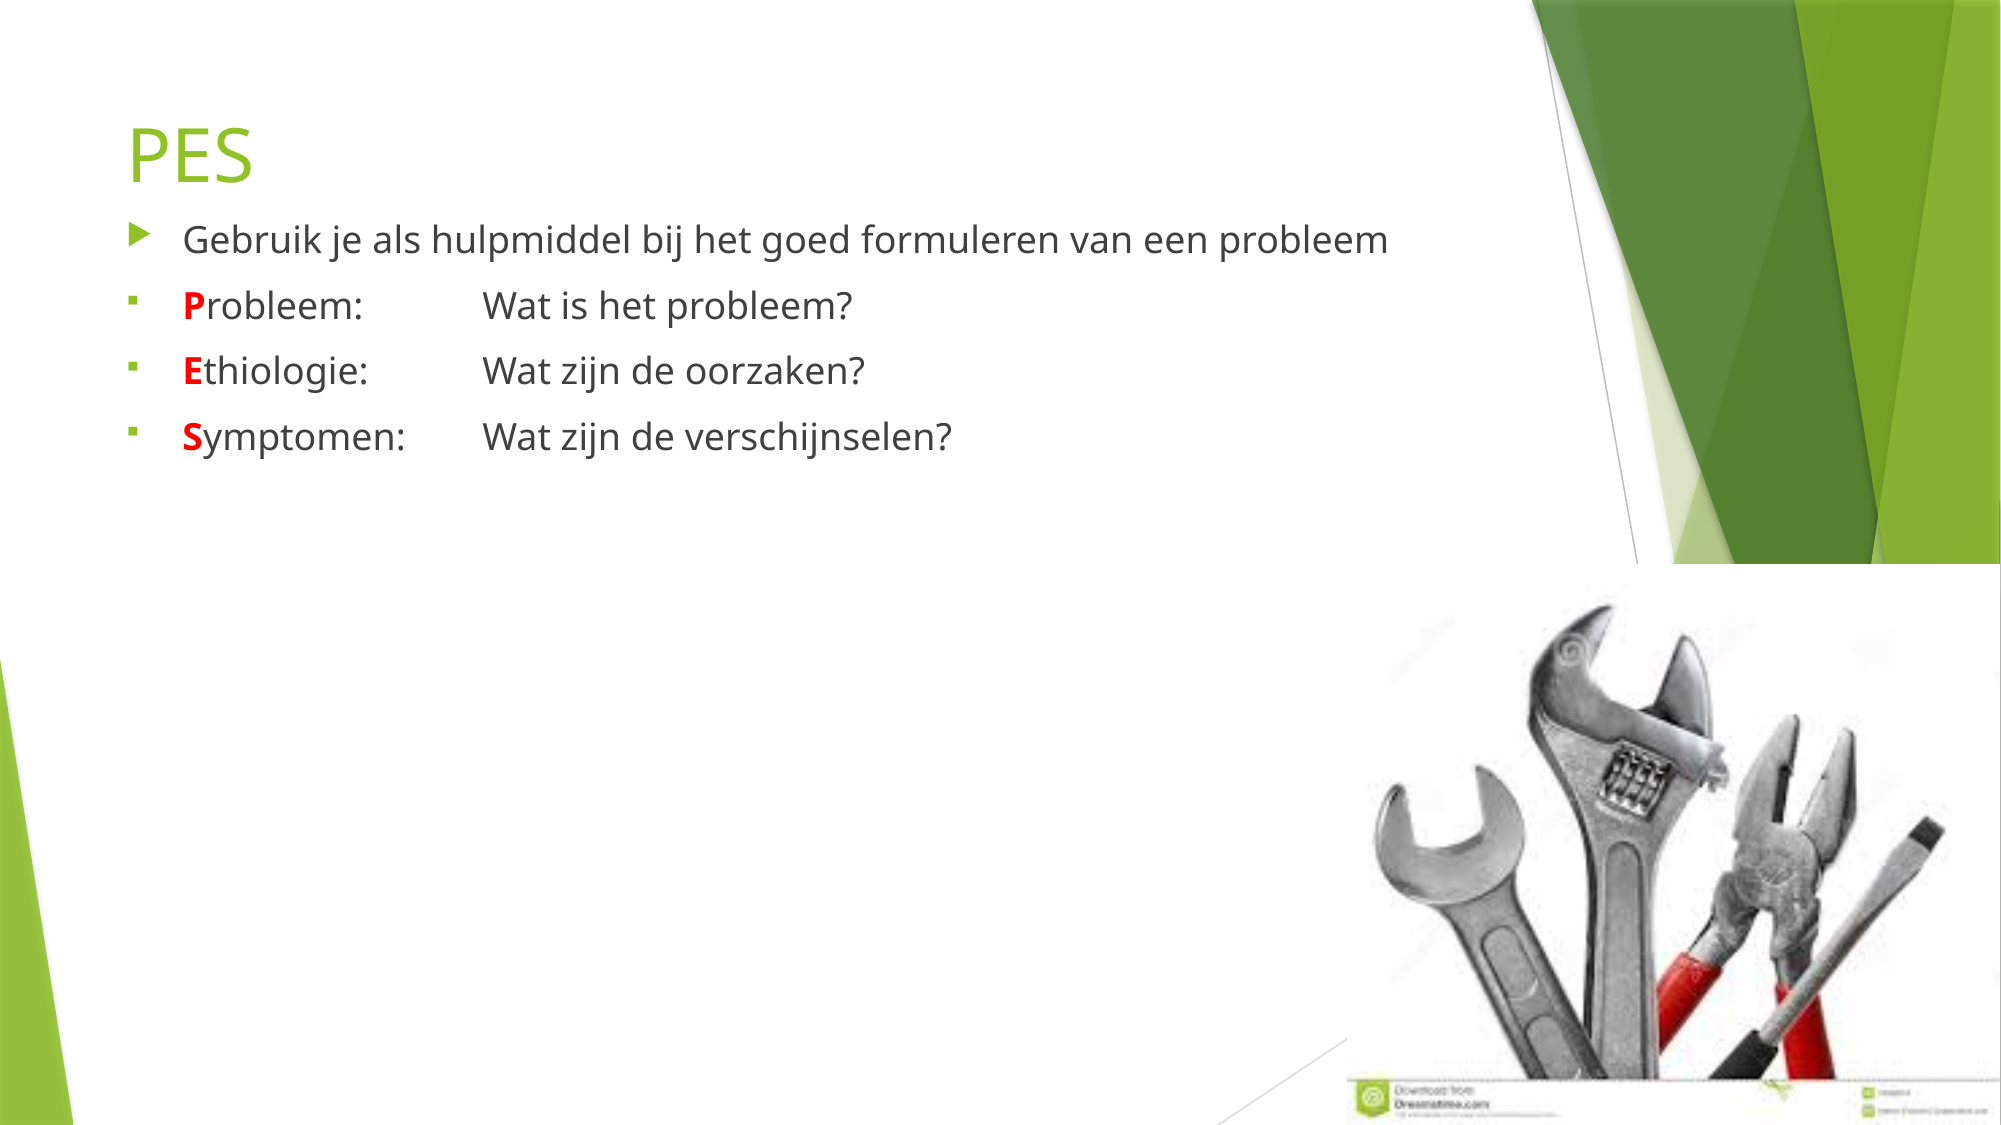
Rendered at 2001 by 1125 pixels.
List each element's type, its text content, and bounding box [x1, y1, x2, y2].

list Gebruik je als hulpmiddel bij het goed formuleren van een probleem Probleem: Wat is het probleem? Ethiologie: Wat zijn de oorzaken? Symptomen: Wat zijn de verschijnselen? [111, 208, 1522, 845]
title PES [111, 99, 1522, 208]
picture [1346, 563, 2000, 1125]
